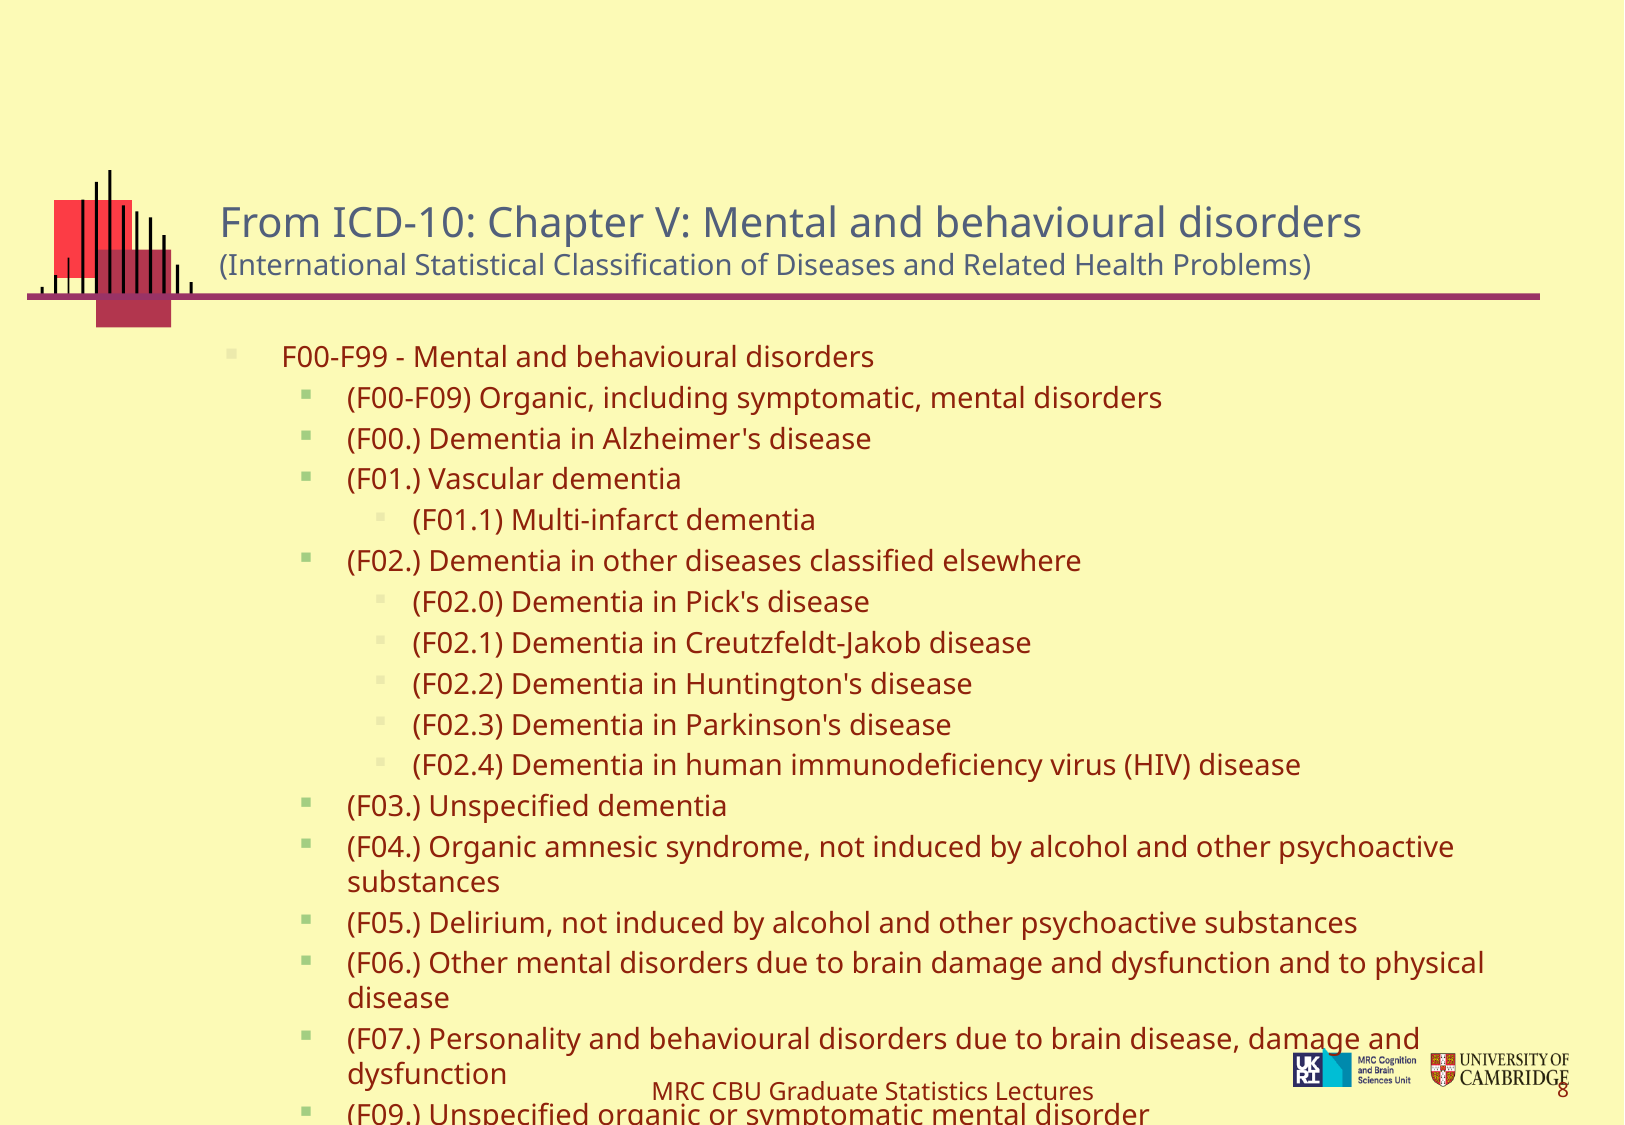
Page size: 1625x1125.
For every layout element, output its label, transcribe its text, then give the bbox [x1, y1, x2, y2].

footer MRC CBU Graduate Statistics Lectures [473, 1037, 1273, 1113]
slide_number 8 [1285, 1037, 1585, 1113]
slide_number [162, 1037, 461, 1113]
list F00-F99 - Mental and behavioural disorders (F00-F09) Organic, including symptomatic, mental disorders (F00.) Dementia in Alzheimer's disease (F01.) Vascular dementia (F01.1) Multi-infarct dementia (F02.) Dementia in other diseases classified elsewhere (F02.0) Dementia in Pick's disease (F02.1) Dementia in Creutzfeldt-Jakob disease (F02.2) Dementia in Huntington's disease (F02.3) Dementia in Parkinson's disease (F02.4) Dementia in human immunodeficiency virus (HIV) disease (F03.) Unspecified dementia (F04.) Organic amnesic syndrome, not induced by alcohol and other psychoactive substances (F05.) Delirium, not induced by alcohol and other psychoactive substances (F06.) Other mental disorders due to brain damage and dysfunction and to physical disease (F07.) Personality and behavioural disorders due to brain disease, damage and dysfunction (F09.) Unspecified organic or symptomatic mental disorder [210, 331, 1591, 1006]
title From ICD-10: Chapter V: Mental and behavioural disorders (International Statistical Classification of Diseases and Related Health Problems) [204, 101, 1589, 289]
